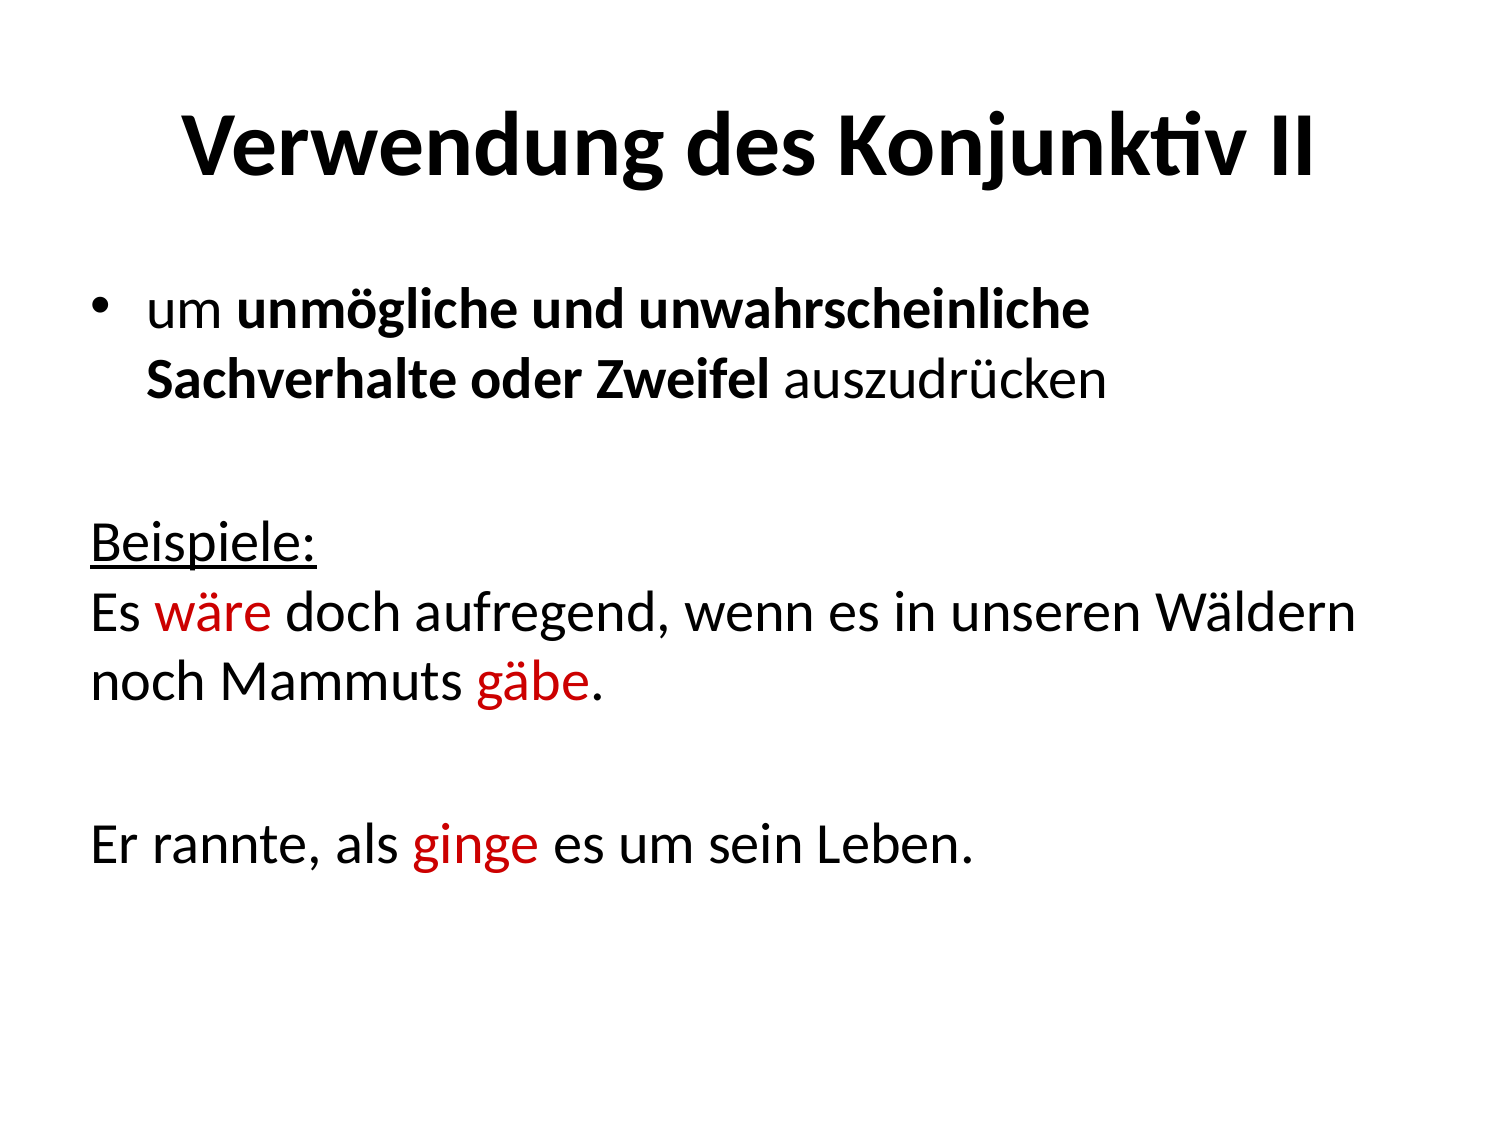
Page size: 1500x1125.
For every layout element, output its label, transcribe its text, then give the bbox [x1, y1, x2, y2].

list um unmögliche und unwahrscheinliche Sachverhalte oder Zweifel auszudrücken Beispiele: Es wäre doch aufregend, wenn es in unseren Wäldern noch Mammuts gäbe. Er rannte, als ginge es um sein Leben. [75, 262, 1425, 1005]
title Verwendung des Konjunktiv II [75, 45, 1425, 233]
